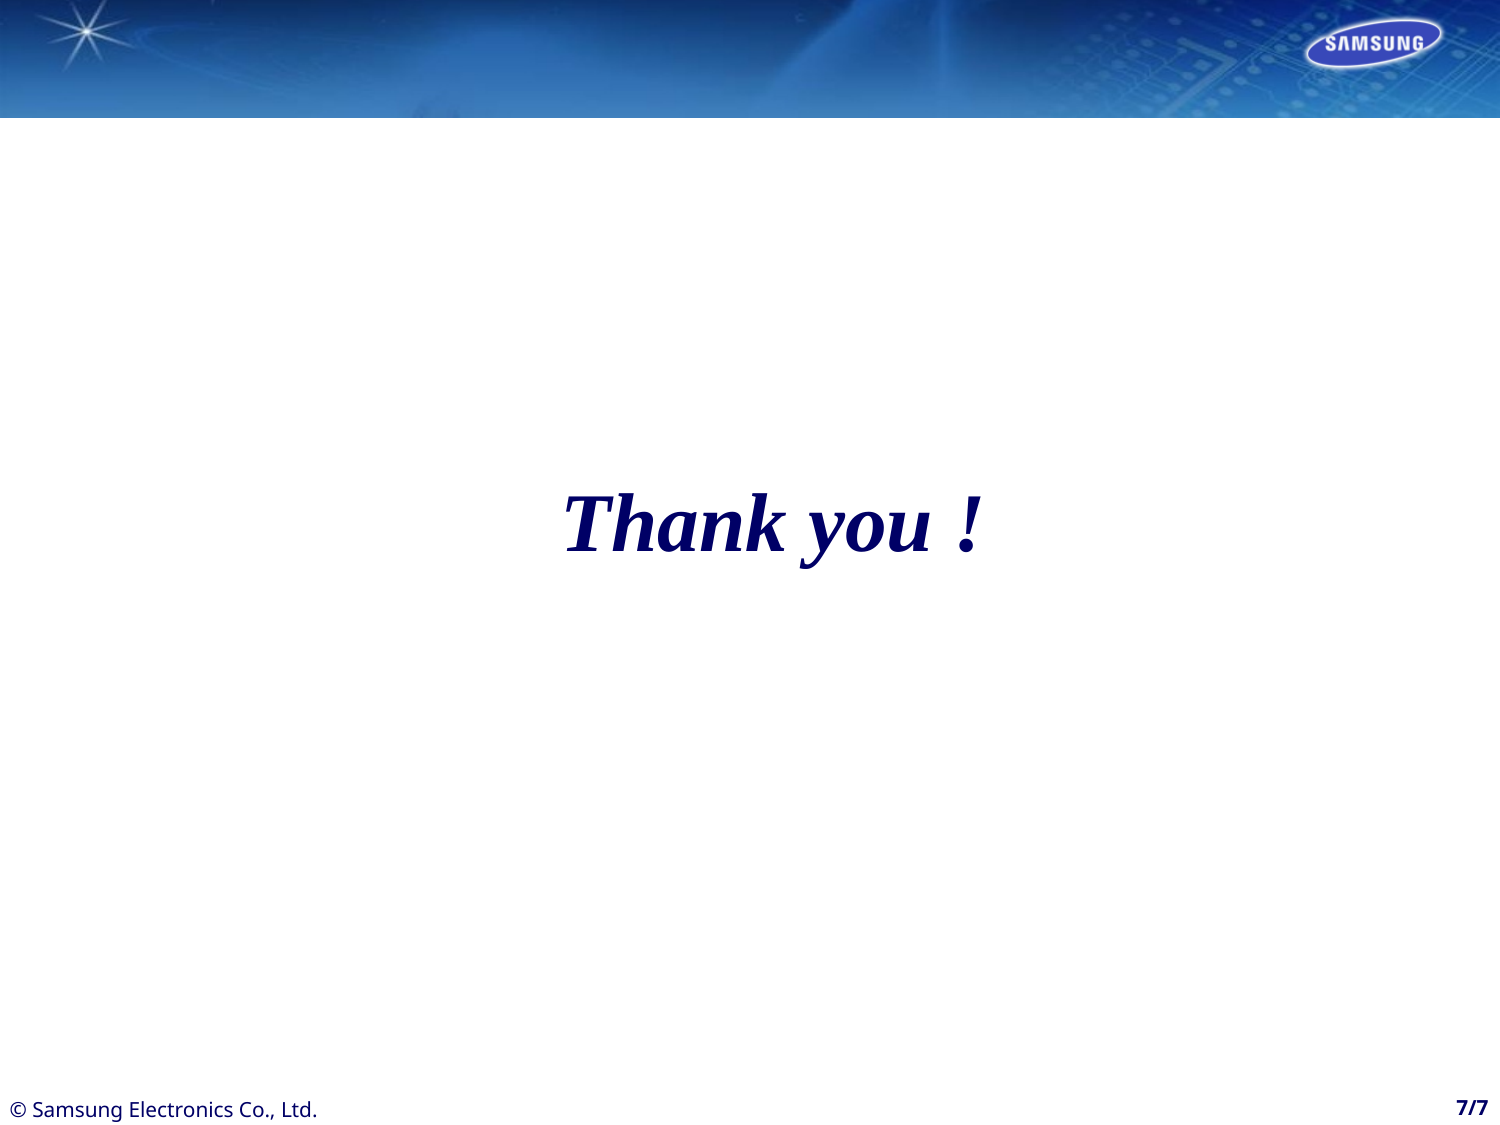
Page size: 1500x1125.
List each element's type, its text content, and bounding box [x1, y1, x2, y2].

text_box Thank you ! [385, 460, 1161, 576]
picture [0, 0, 1500, 118]
